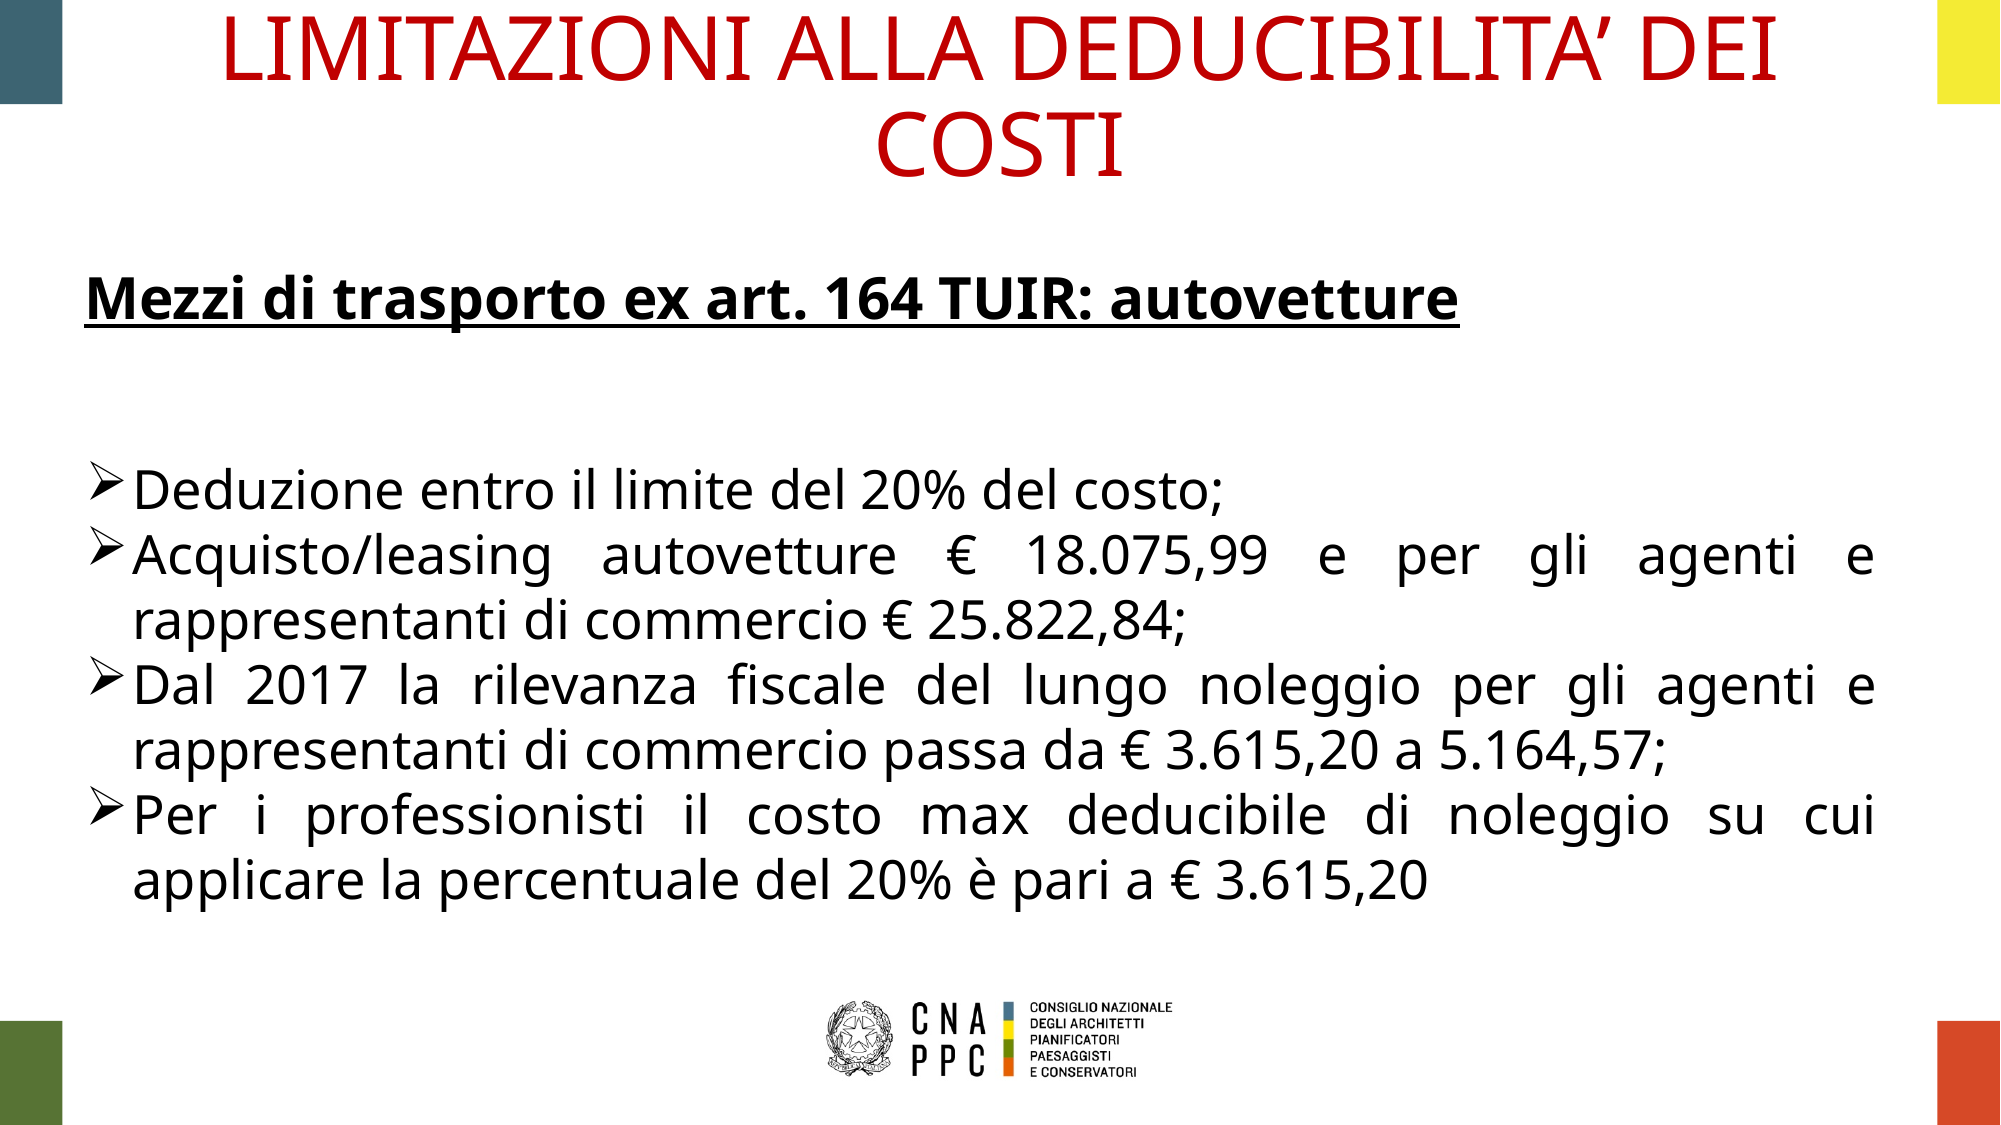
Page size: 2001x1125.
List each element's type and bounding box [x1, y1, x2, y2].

text_box [0, 0, 2000, 1125]
